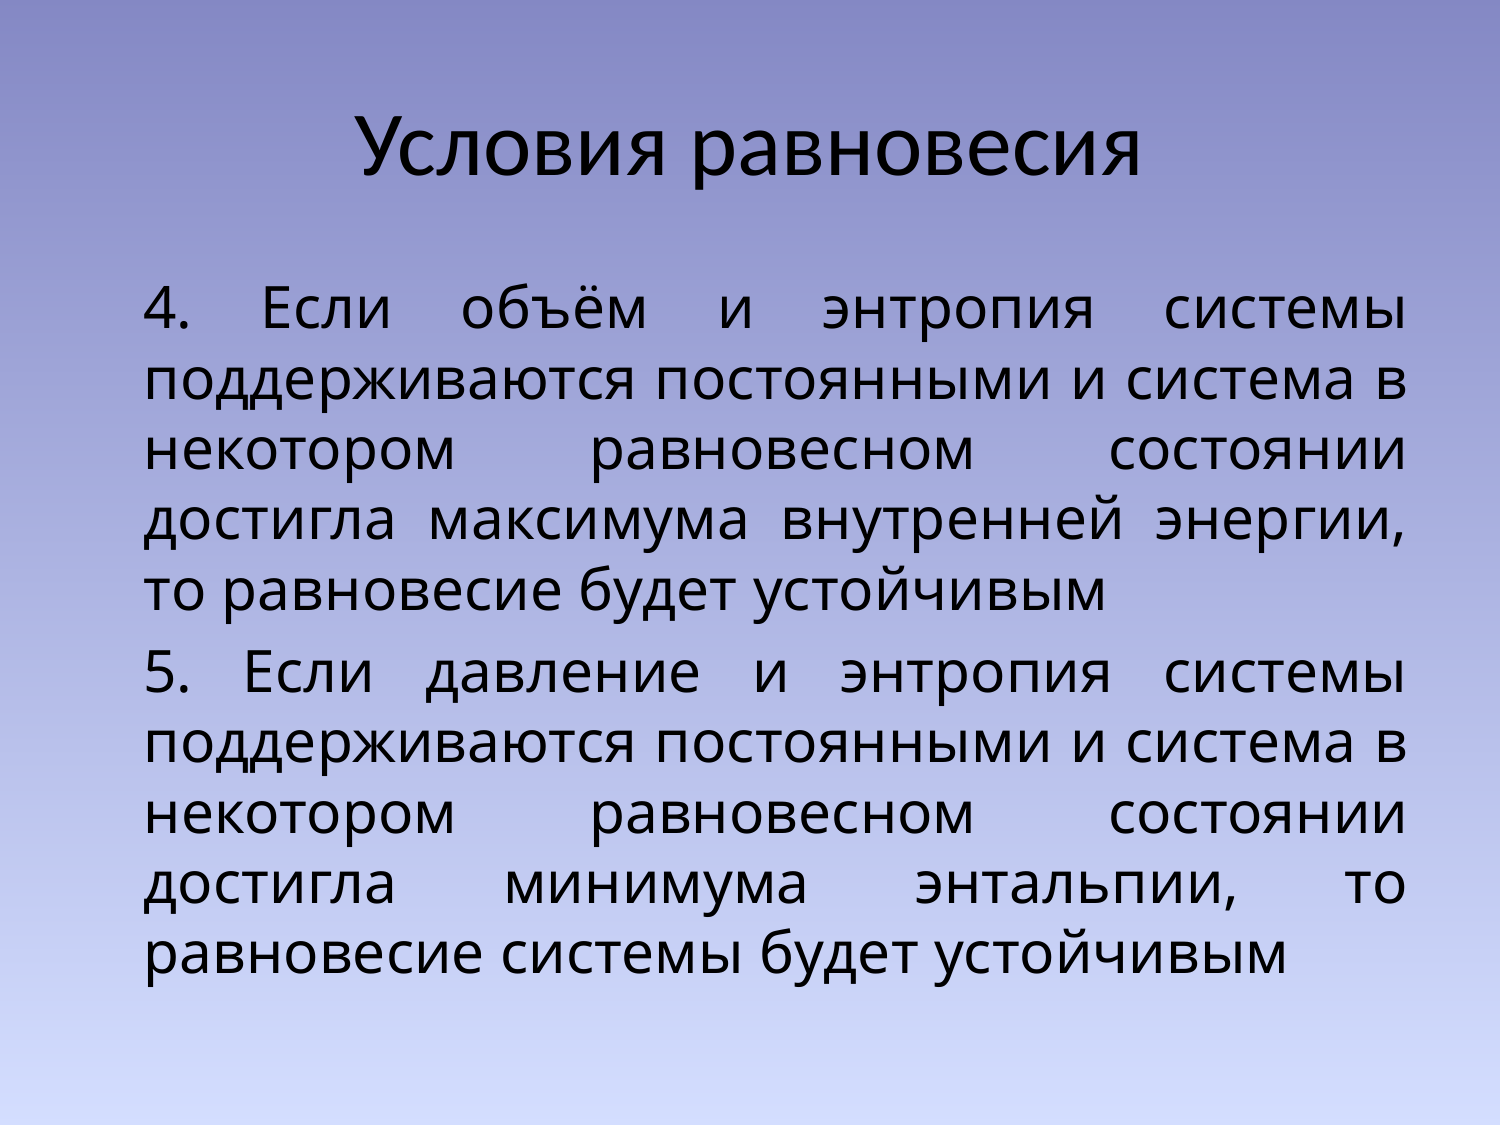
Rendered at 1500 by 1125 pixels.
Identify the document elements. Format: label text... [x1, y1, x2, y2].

title Условия равновесия [75, 45, 1425, 233]
list 4. Если объём и энтропия системы поддерживаются постоянными и система в некотором равновесном состоянии достигла максимума внутренней энергии, то равновесие будет устойчивым 5. Если давление и энтропия системы поддерживаются постоянными и система в некотором равновесном состоянии достигла минимума энтальпии, то равновесие системы будет устойчивым [75, 262, 1425, 1005]
